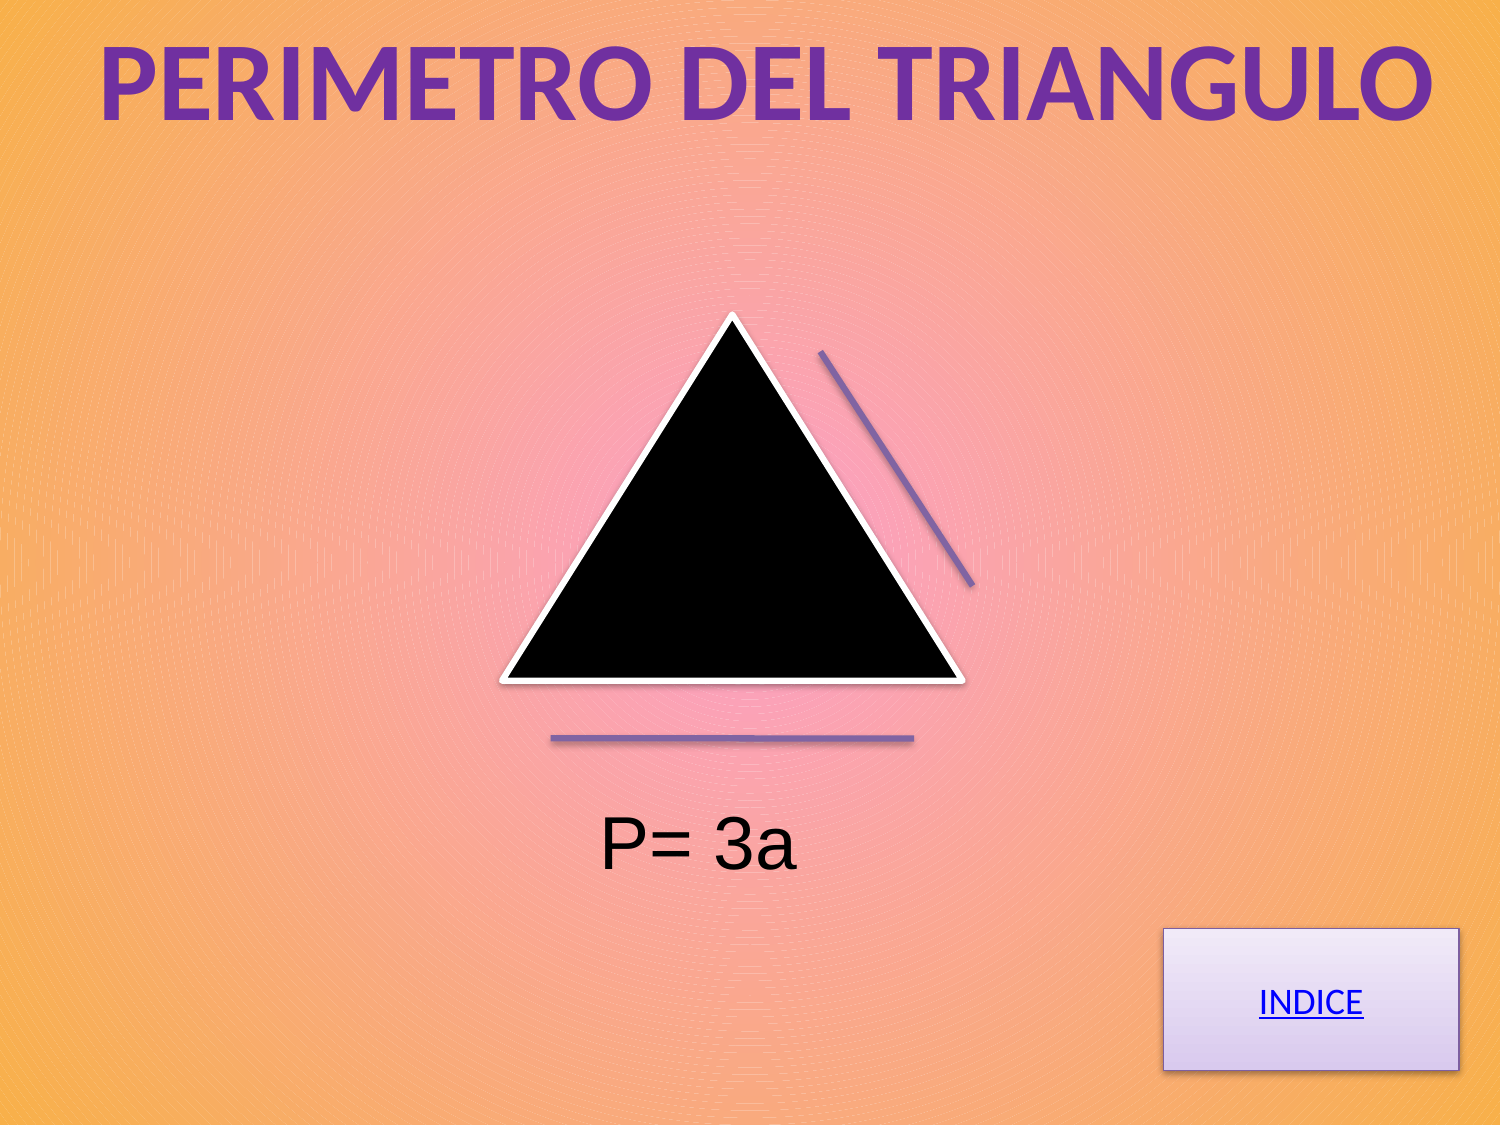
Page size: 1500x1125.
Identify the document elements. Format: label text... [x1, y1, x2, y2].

text_box PERIMETRO DEL TRIANGULO [83, 0, 1452, 150]
text_box P= 3a [584, 786, 939, 892]
text_box [499, 311, 966, 684]
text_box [779, 392, 1014, 546]
text_box INDICE [1163, 928, 1460, 1071]
